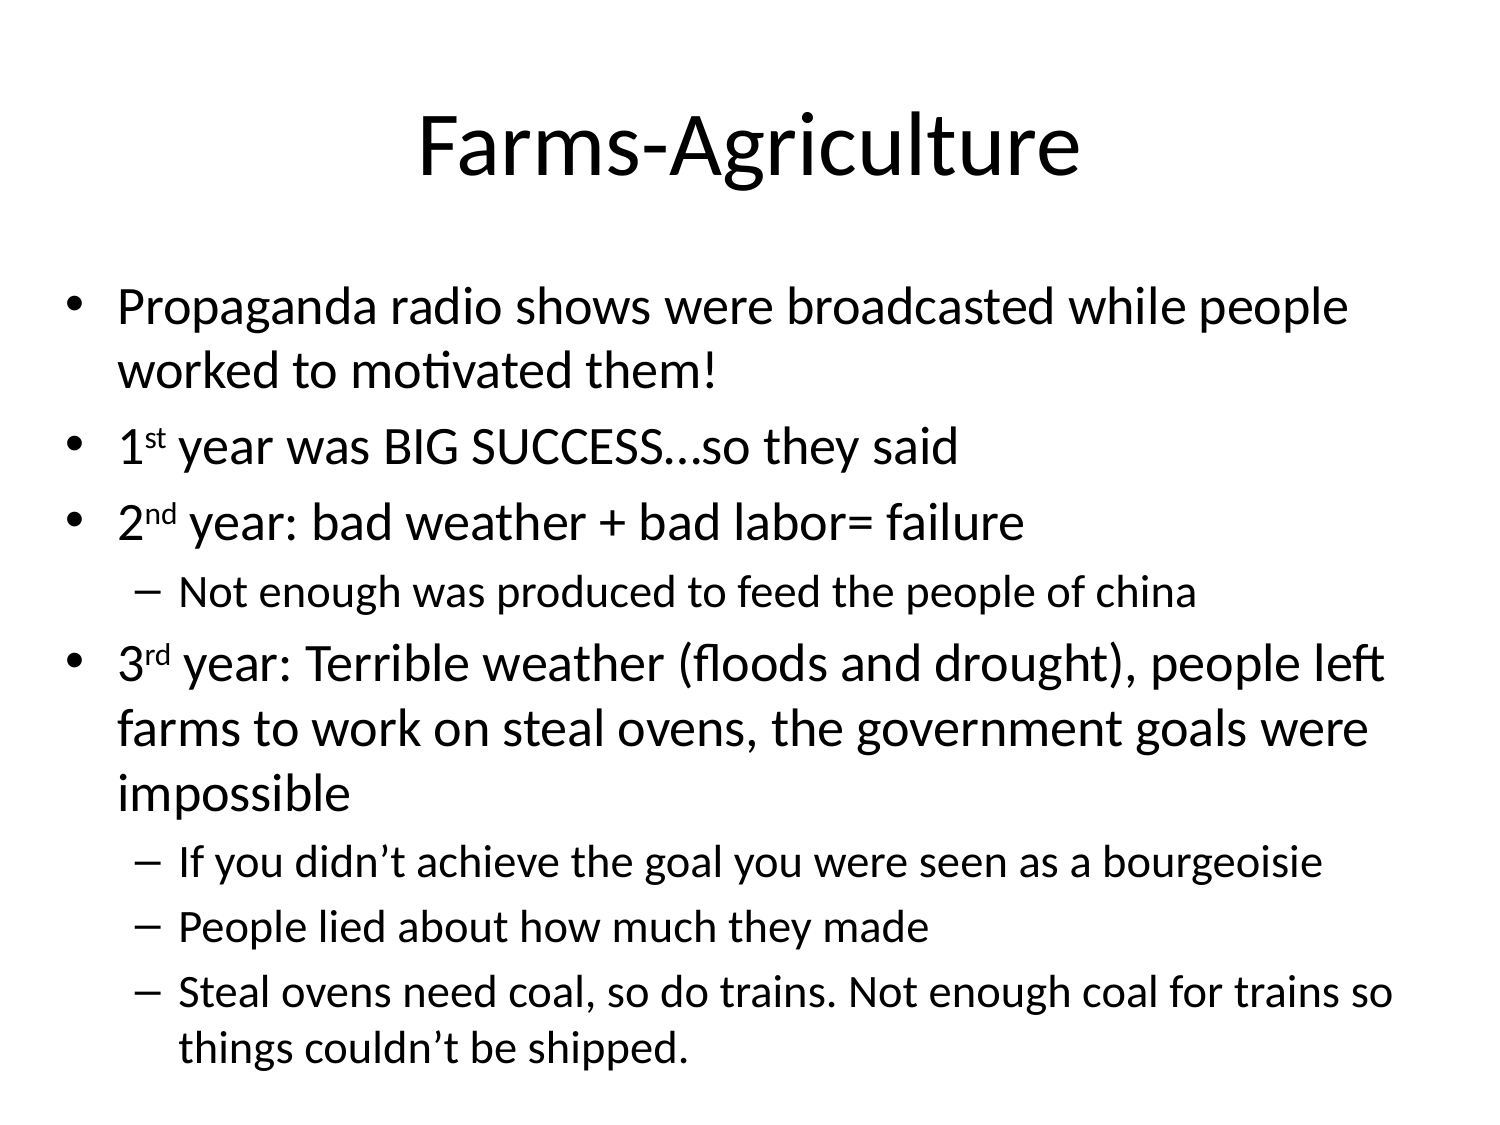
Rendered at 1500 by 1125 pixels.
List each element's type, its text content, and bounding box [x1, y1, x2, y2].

title Farms-Agriculture [75, 45, 1425, 233]
list Propaganda radio shows were broadcasted while people worked to motivated them! 1st year was BIG SUCCESS…so they said 2nd year: bad weather + bad labor= failure Not enough was produced to feed the people of china 3rd year: Terrible weather (floods and drought), people left farms to work on steal ovens, the government goals were impossible If you didn’t achieve the goal you were seen as a bourgeoisie People lied about how much they made Steal ovens need coal, so do trains. Not enough coal for trains so things couldn’t be shipped. [50, 262, 1438, 1088]
